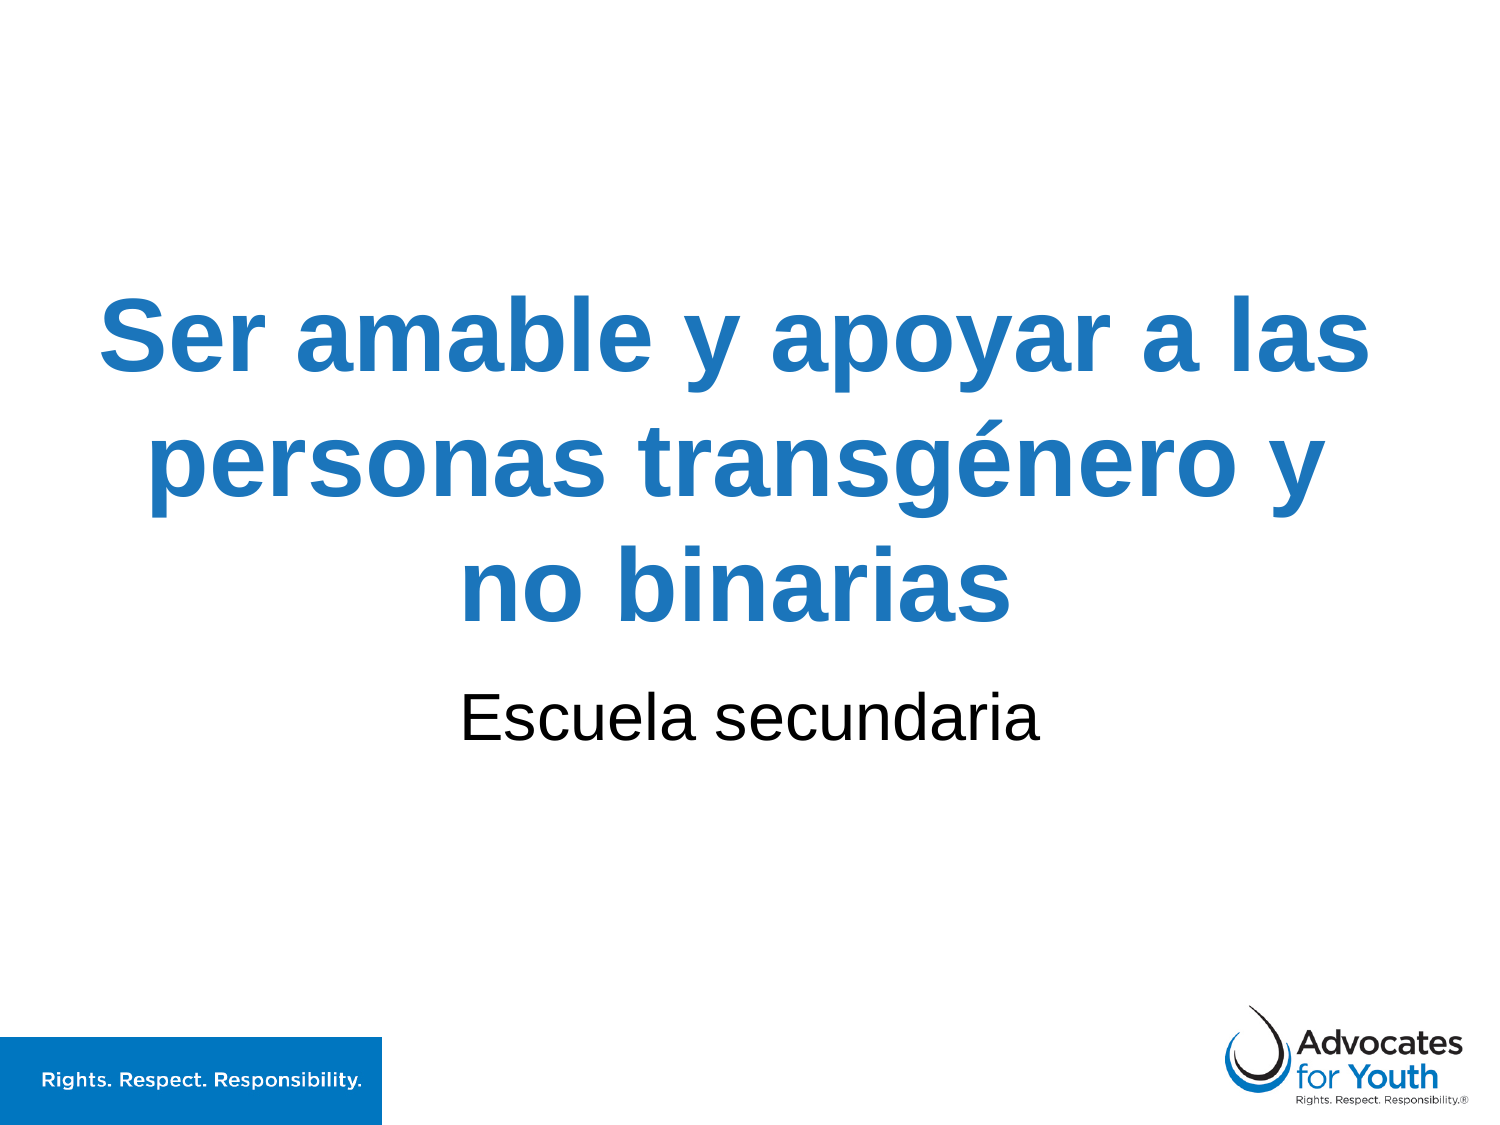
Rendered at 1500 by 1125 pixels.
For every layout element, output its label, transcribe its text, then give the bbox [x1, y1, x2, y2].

picture [1200, 990, 1500, 1125]
title Ser amable y apoyar a las personas transgénero y no binarias [68, 333, 1406, 575]
picture [0, 1037, 382, 1125]
subtitle Escuela secundaria [225, 675, 1275, 963]
